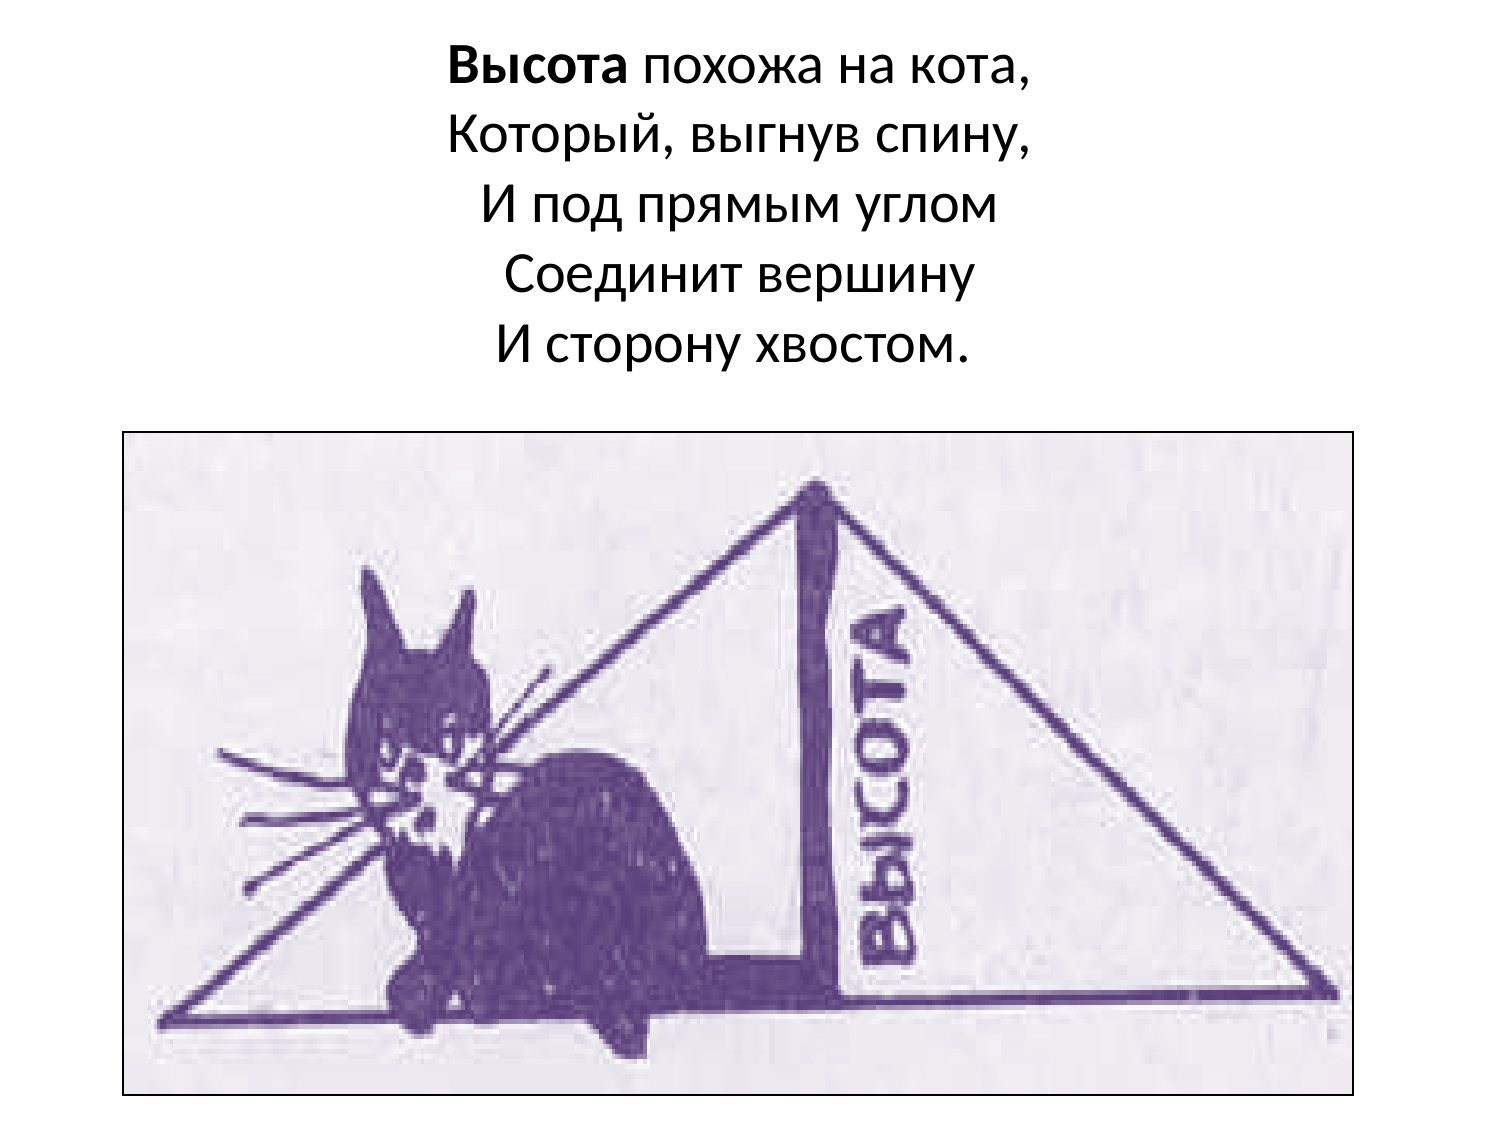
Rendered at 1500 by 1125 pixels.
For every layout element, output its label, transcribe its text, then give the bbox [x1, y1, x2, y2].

title Высота похожа на кота, Который, выгнув спину, И под прямым углом Соединит вершину И сторону хвостом. [64, 160, 1415, 349]
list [123, 432, 1353, 1095]
